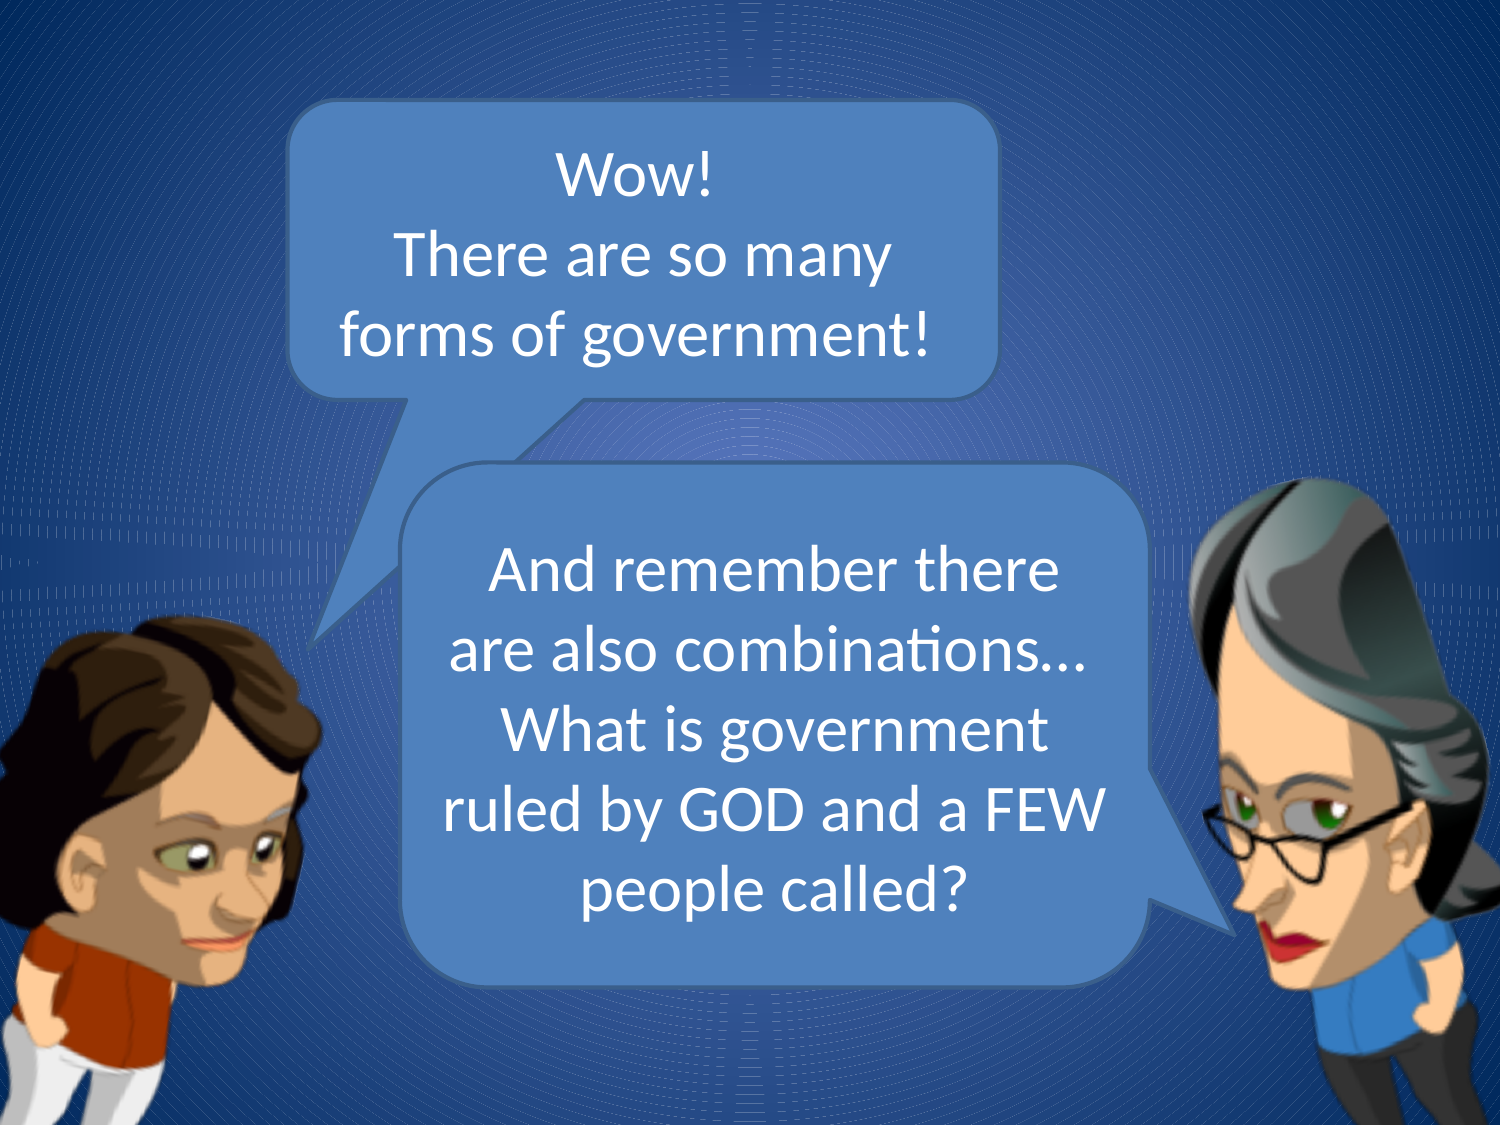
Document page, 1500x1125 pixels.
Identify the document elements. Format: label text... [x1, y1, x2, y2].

picture [0, 577, 350, 1125]
text_box Wow! There are so many forms of government! [285, 97, 1003, 652]
text_box And remember there are also combinations… What is government ruled by GOD and a FEW people called? [397, 460, 1201, 990]
picture [1146, 452, 1500, 1125]
